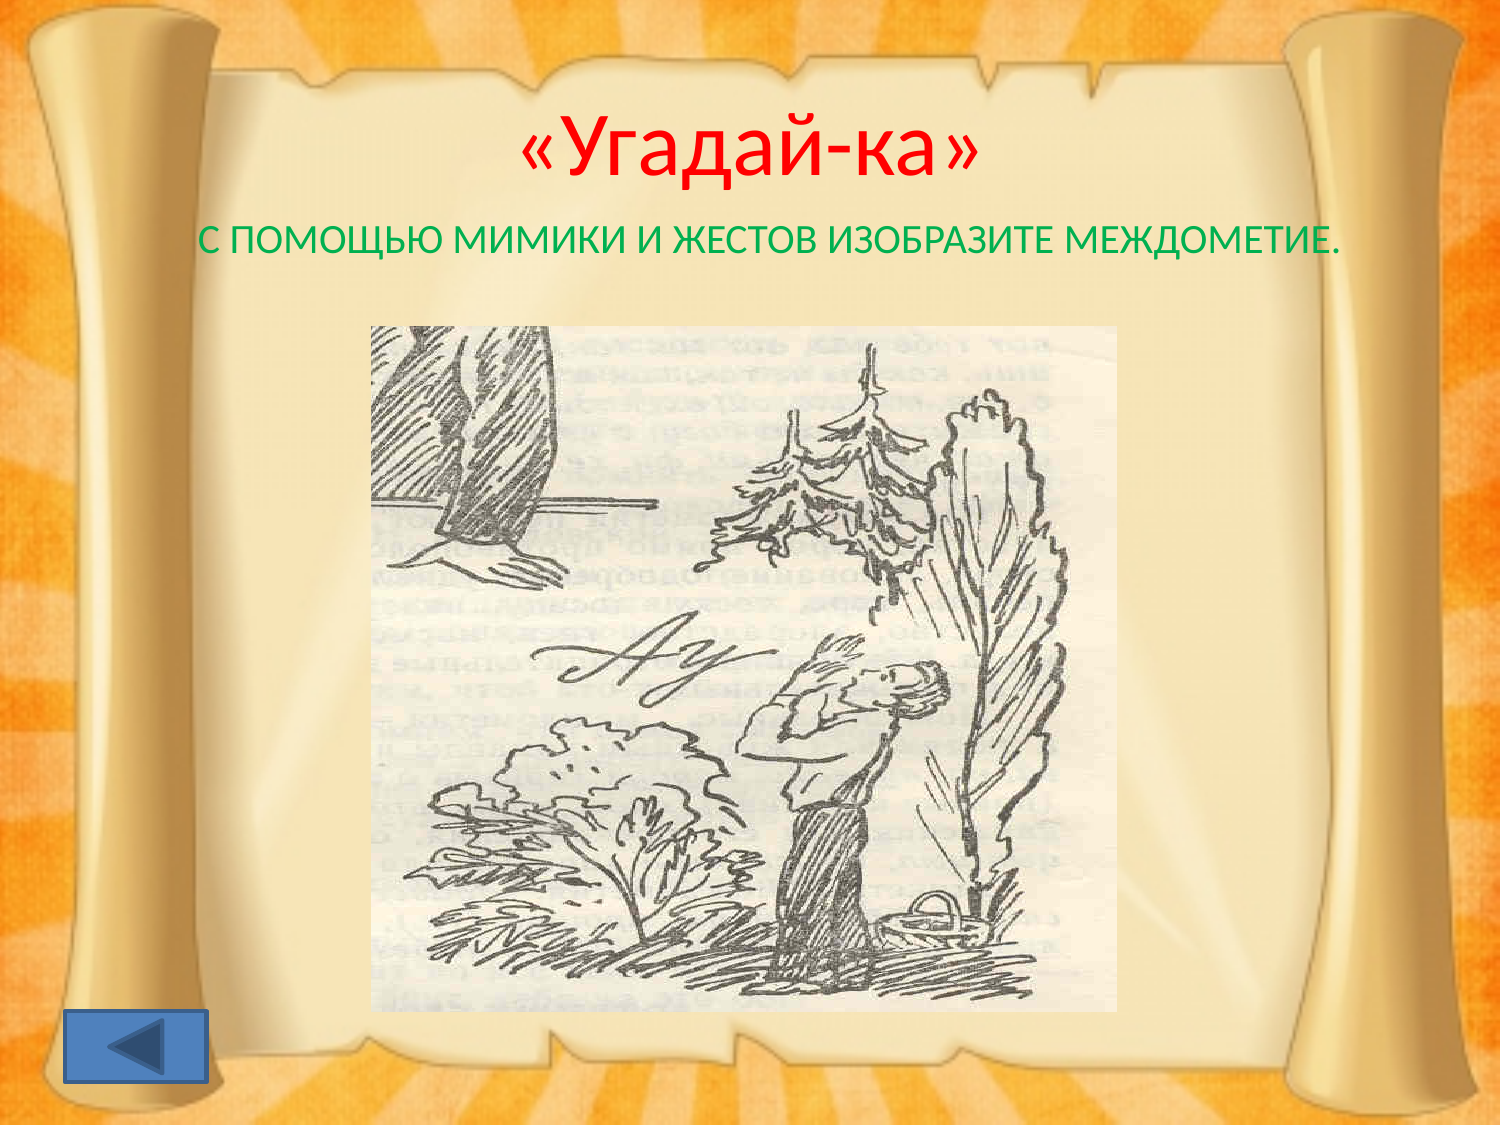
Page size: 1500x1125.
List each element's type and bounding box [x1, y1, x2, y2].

picture [0, 0, 1500, 1125]
text_box [371, 326, 1117, 1012]
